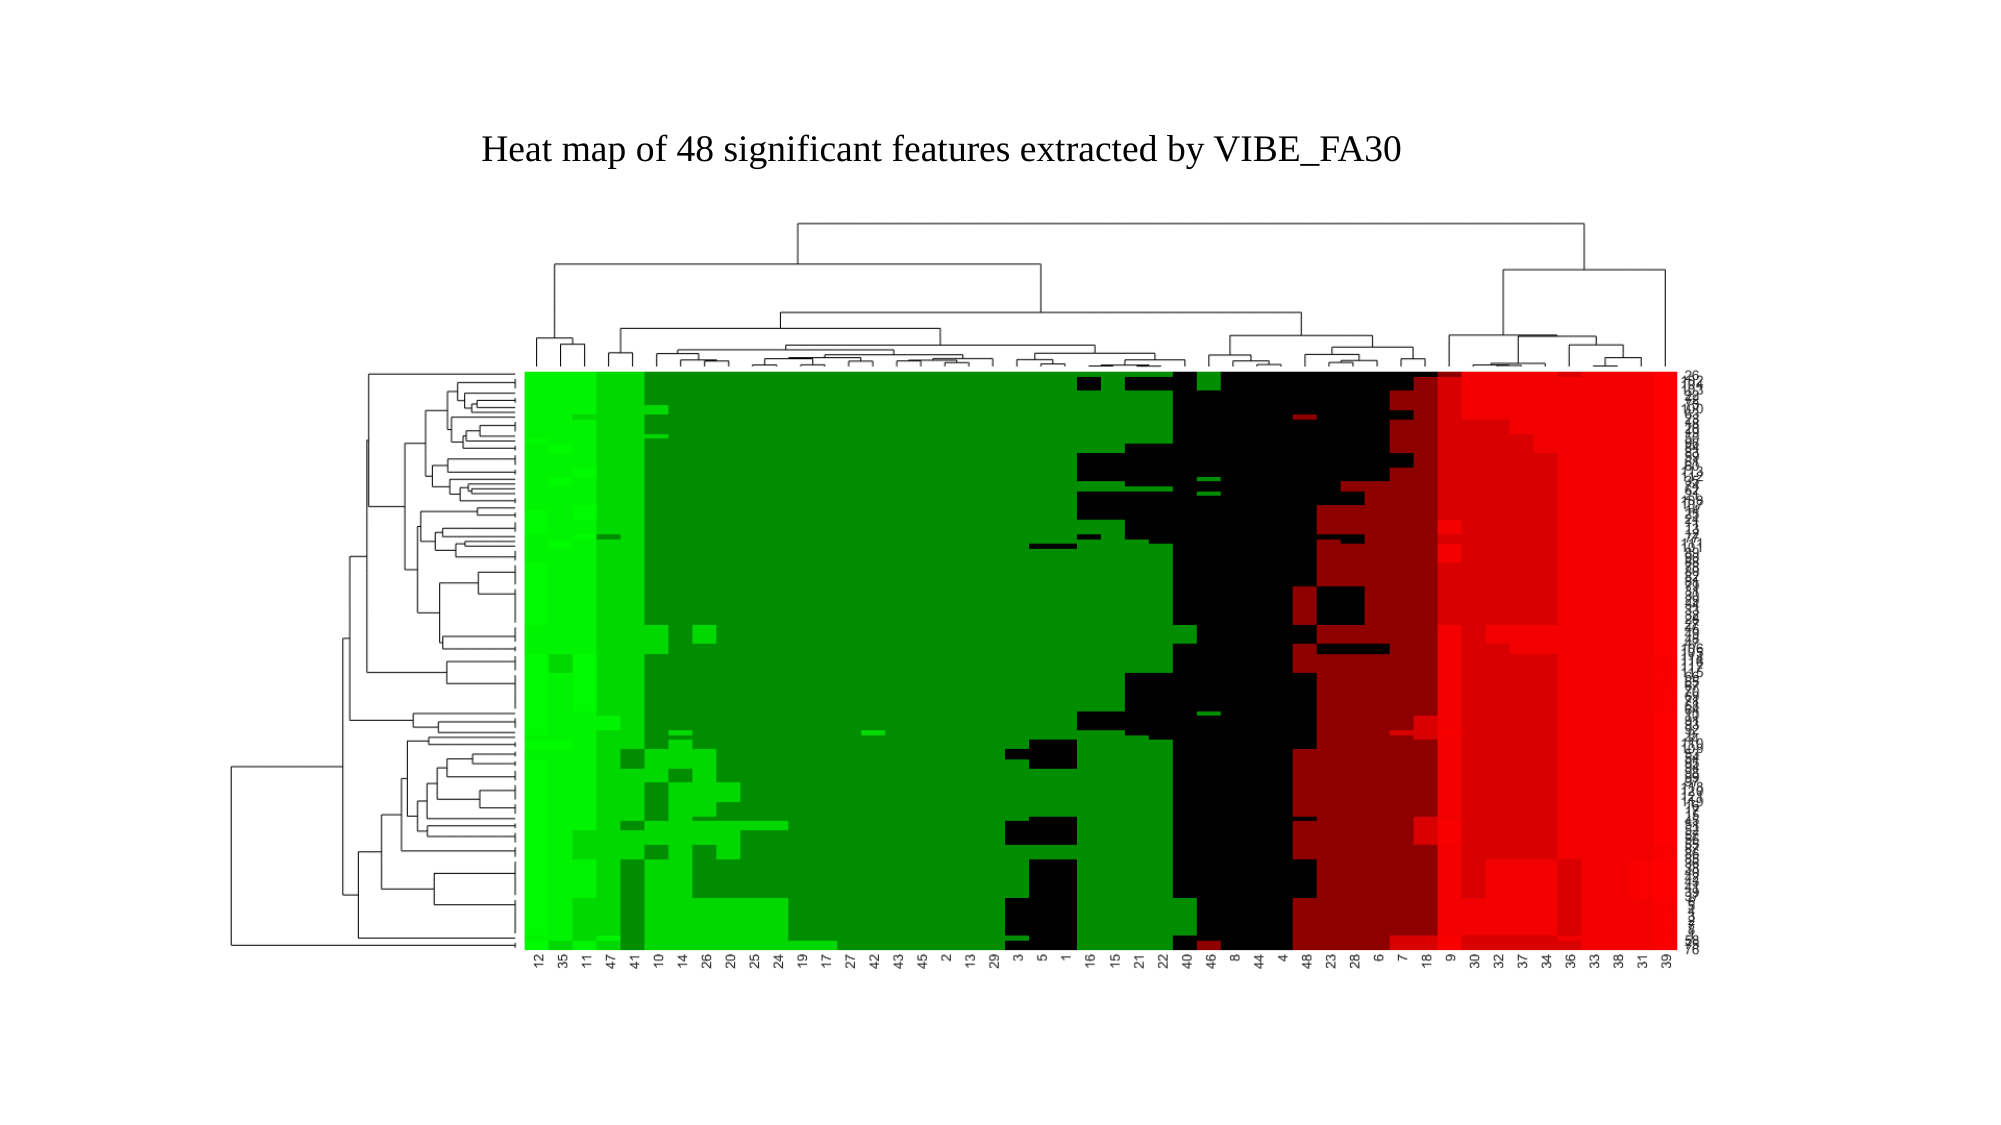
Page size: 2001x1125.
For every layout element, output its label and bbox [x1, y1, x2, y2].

picture [207, 106, 1750, 1071]
